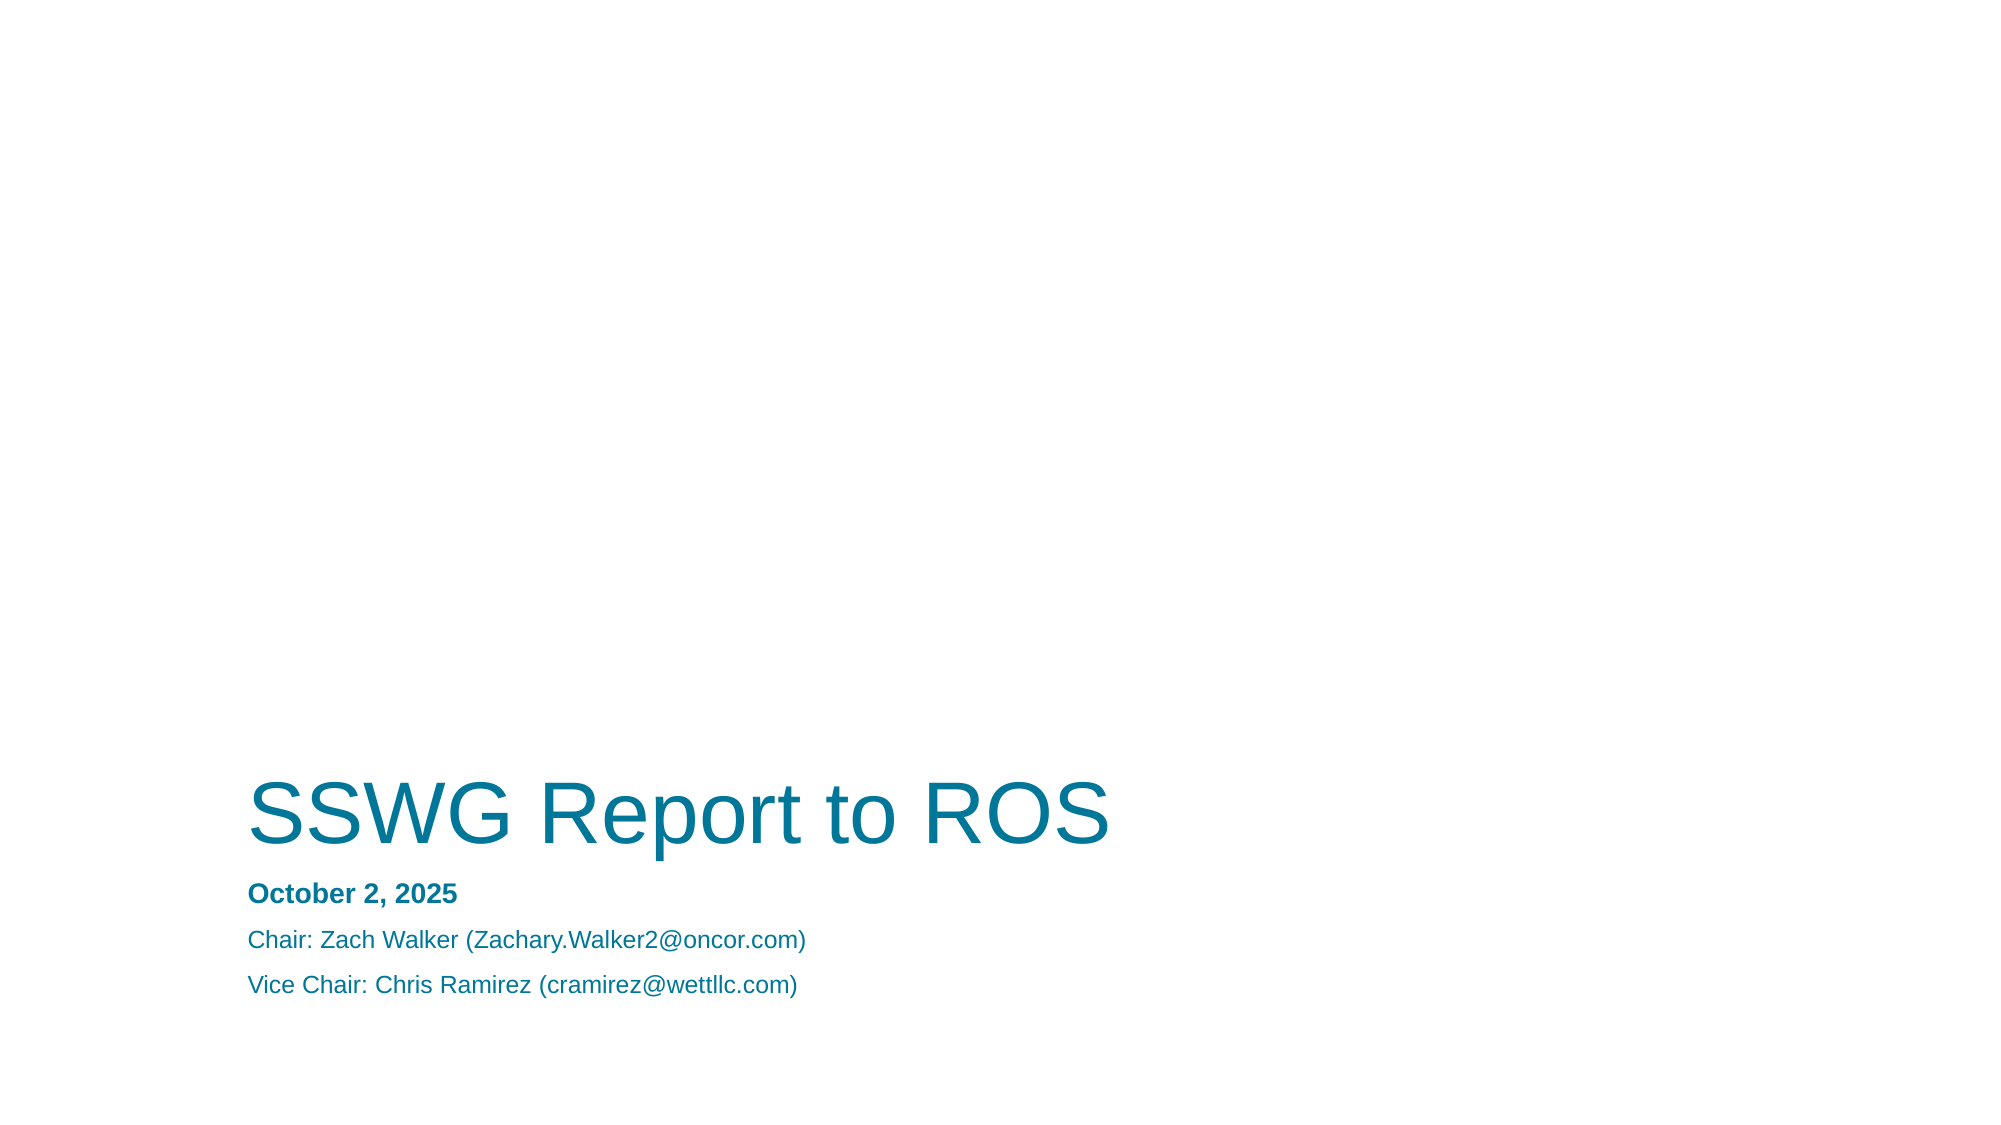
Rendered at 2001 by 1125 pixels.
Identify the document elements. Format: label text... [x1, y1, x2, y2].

list October 2, 2025 Chair: Zach Walker (Zachary.Walker2@oncor.com) Vice Chair: Chris Ramirez (cramirez@wettllc.com) [232, 871, 1900, 1008]
title SSWG Report to ROS [232, 731, 1900, 871]
